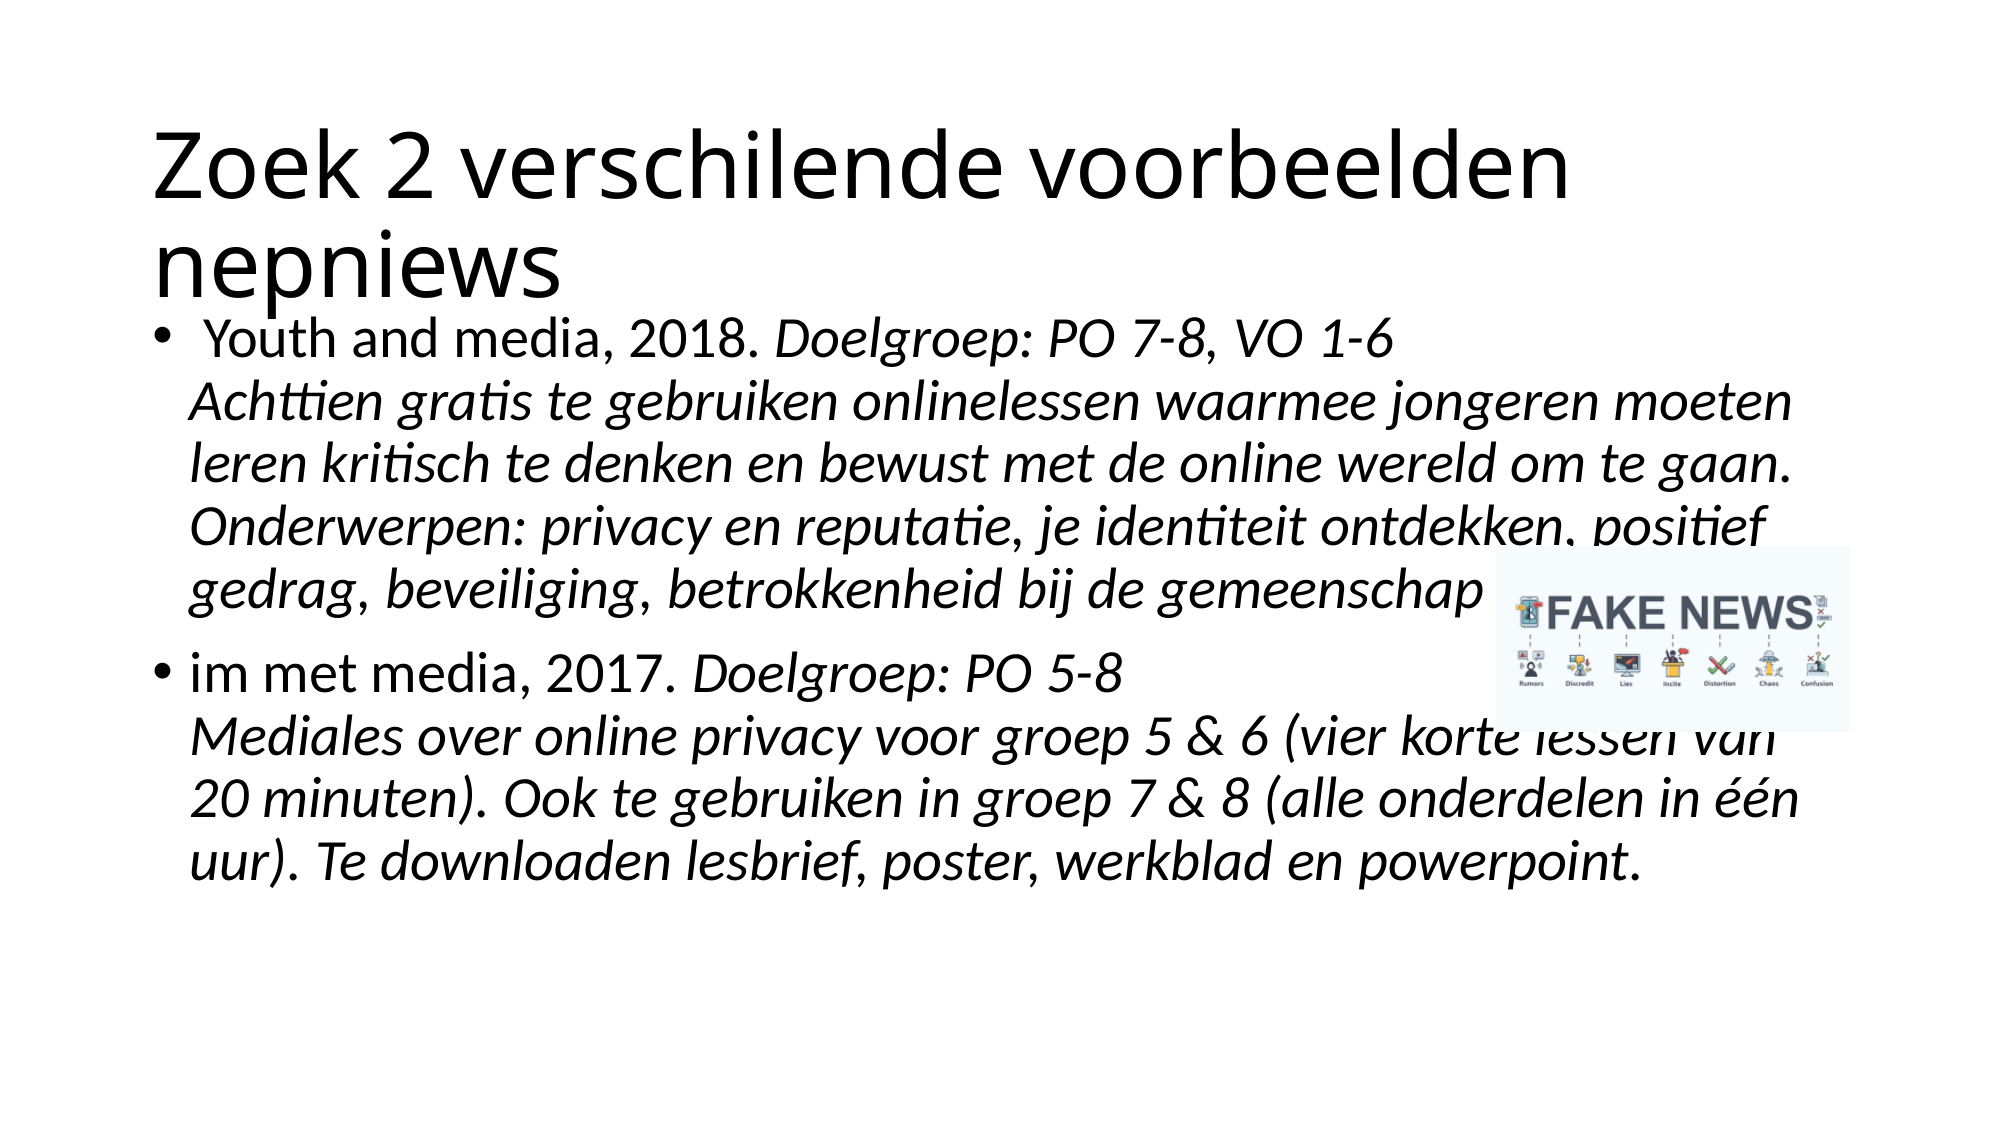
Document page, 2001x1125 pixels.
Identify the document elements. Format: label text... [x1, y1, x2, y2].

list Youth and media, 2018. Doelgroep: PO 7-8, VO 1-6 Achttien gratis te gebruiken onlinelessen waarmee jongeren moeten leren kritisch te denken en bewust met de online wereld om te gaan. Onderwerpen: privacy en reputatie, je identiteit ontdekken, positief gedrag, beveiliging, betrokkenheid bij de gemeenschap im met media, 2017. Doelgroep: PO 5-8 Mediales over online privacy voor groep 5 & 6 (vier korte lessen van 20 minuten). Ook te gebruiken in groep 7 & 8 (alle onderdelen in één uur). Te downloaden lesbrief, poster, werkblad en powerpoint. [137, 299, 1863, 1014]
picture [1496, 546, 1850, 732]
title Zoek 2 verschilende voorbeelden nepniews [137, 59, 1863, 278]
